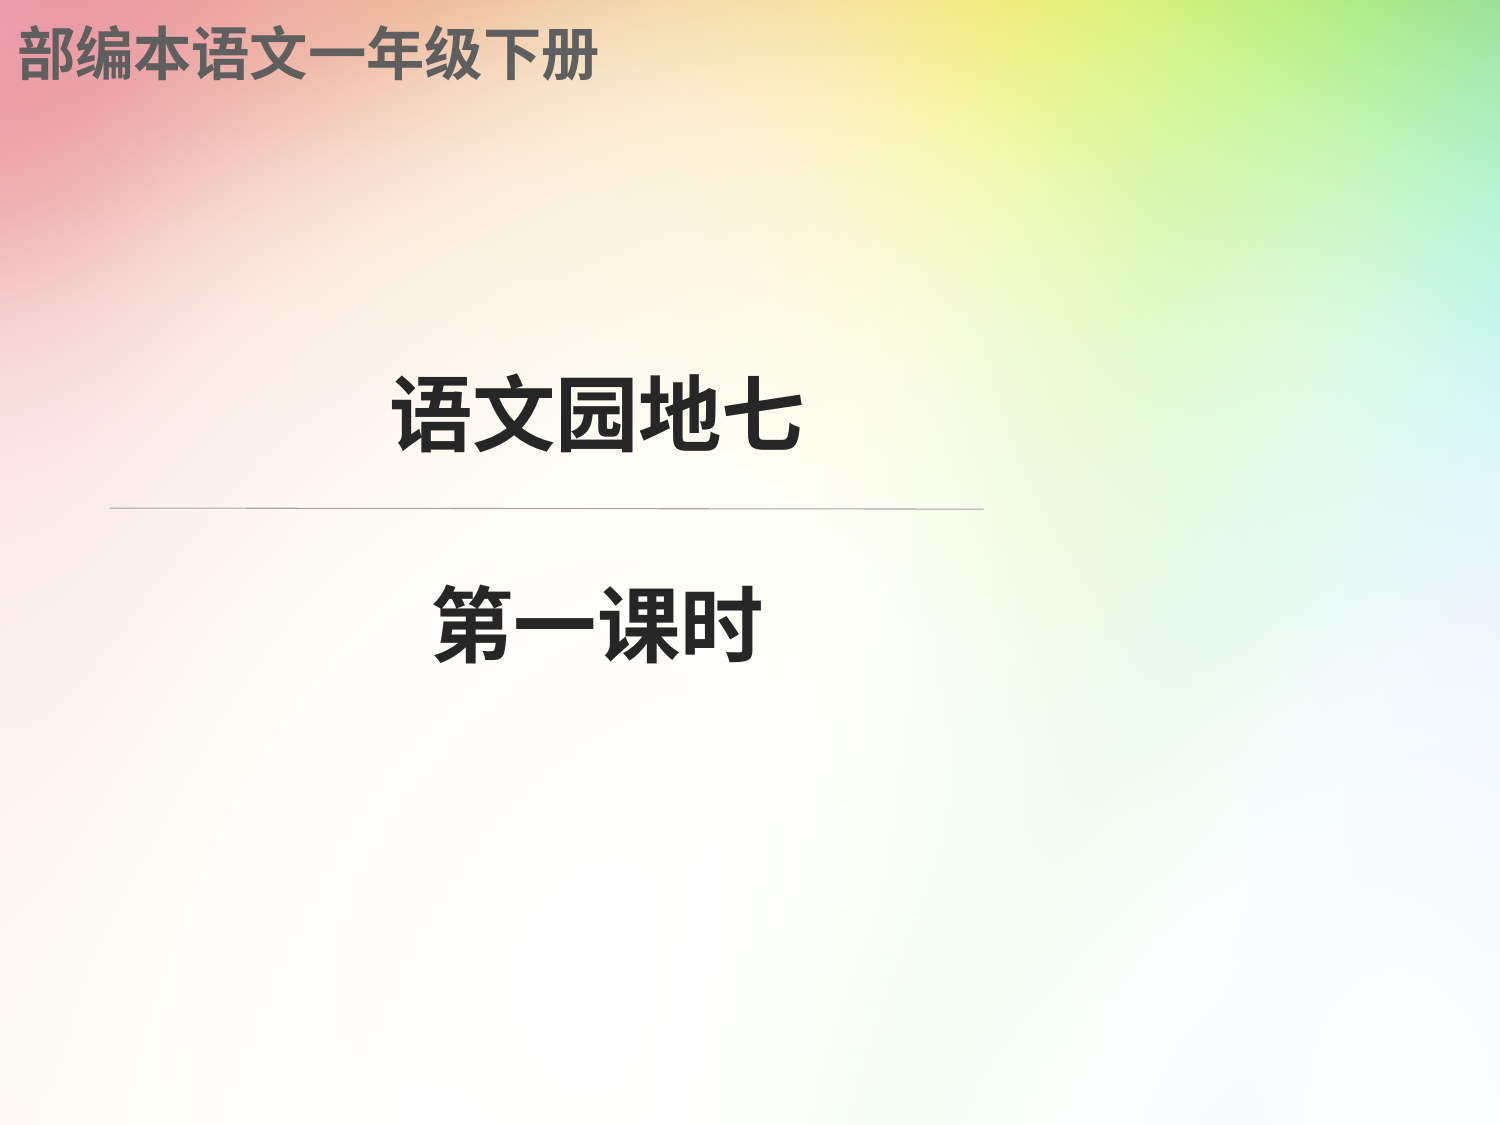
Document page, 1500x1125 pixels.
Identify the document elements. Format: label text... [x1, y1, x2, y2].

picture [0, 0, 1500, 1125]
text_box 部编本语文一年级下册 [2, 9, 1078, 95]
text_box 语文园地七 第一课时 [33, 326, 1161, 712]
